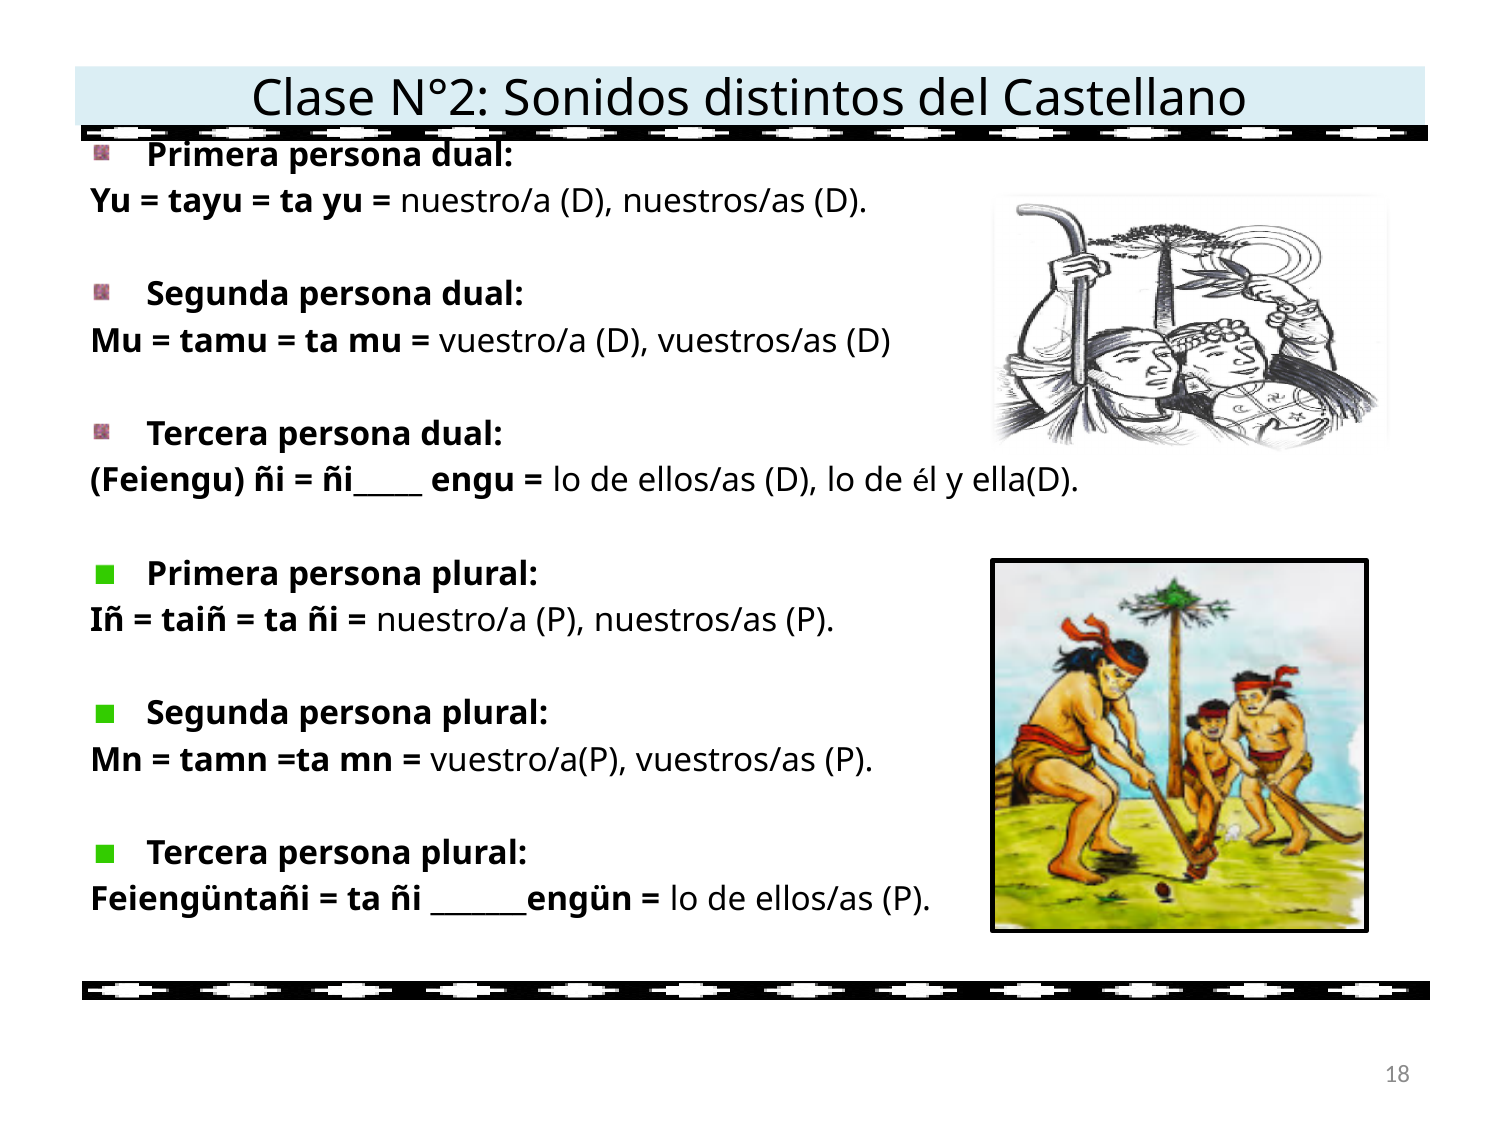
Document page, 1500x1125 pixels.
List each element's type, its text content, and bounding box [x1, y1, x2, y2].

list Primera persona dual: Yu = tayu = ta yu = nuestro/a (D), nuestros/as (D). Segunda persona dual: Mu = tamu = ta mu = vuestro/a (D), vuestros/as (D) Tercera persona dual: (Feiengu) ñi = ñi_____ engu = lo de ellos/as (D), lo de él y ella(D). Primera persona plural: Iñ = taiñ = ta ñi = nuestro/a (P), nuestros/as (P). Segunda persona plural: Mn = tamn =ta mn = vuestro/a(P), vuestros/as (P). Tercera persona plural: Feiengüntañi = ta ñi _______engün = lo de ellos/as (P). [75, 142, 1425, 1005]
picture [90, 420, 114, 444]
picture [90, 559, 114, 584]
picture [90, 839, 114, 863]
slide_number 18 [1074, 1042, 1425, 1103]
title Clase N°2: Sonidos distintos del Castellano [75, 66, 1425, 125]
picture [90, 699, 114, 723]
picture [90, 280, 114, 305]
picture [993, 195, 1387, 457]
picture [994, 562, 1365, 929]
picture [81, 125, 1429, 165]
picture [82, 980, 1430, 1000]
